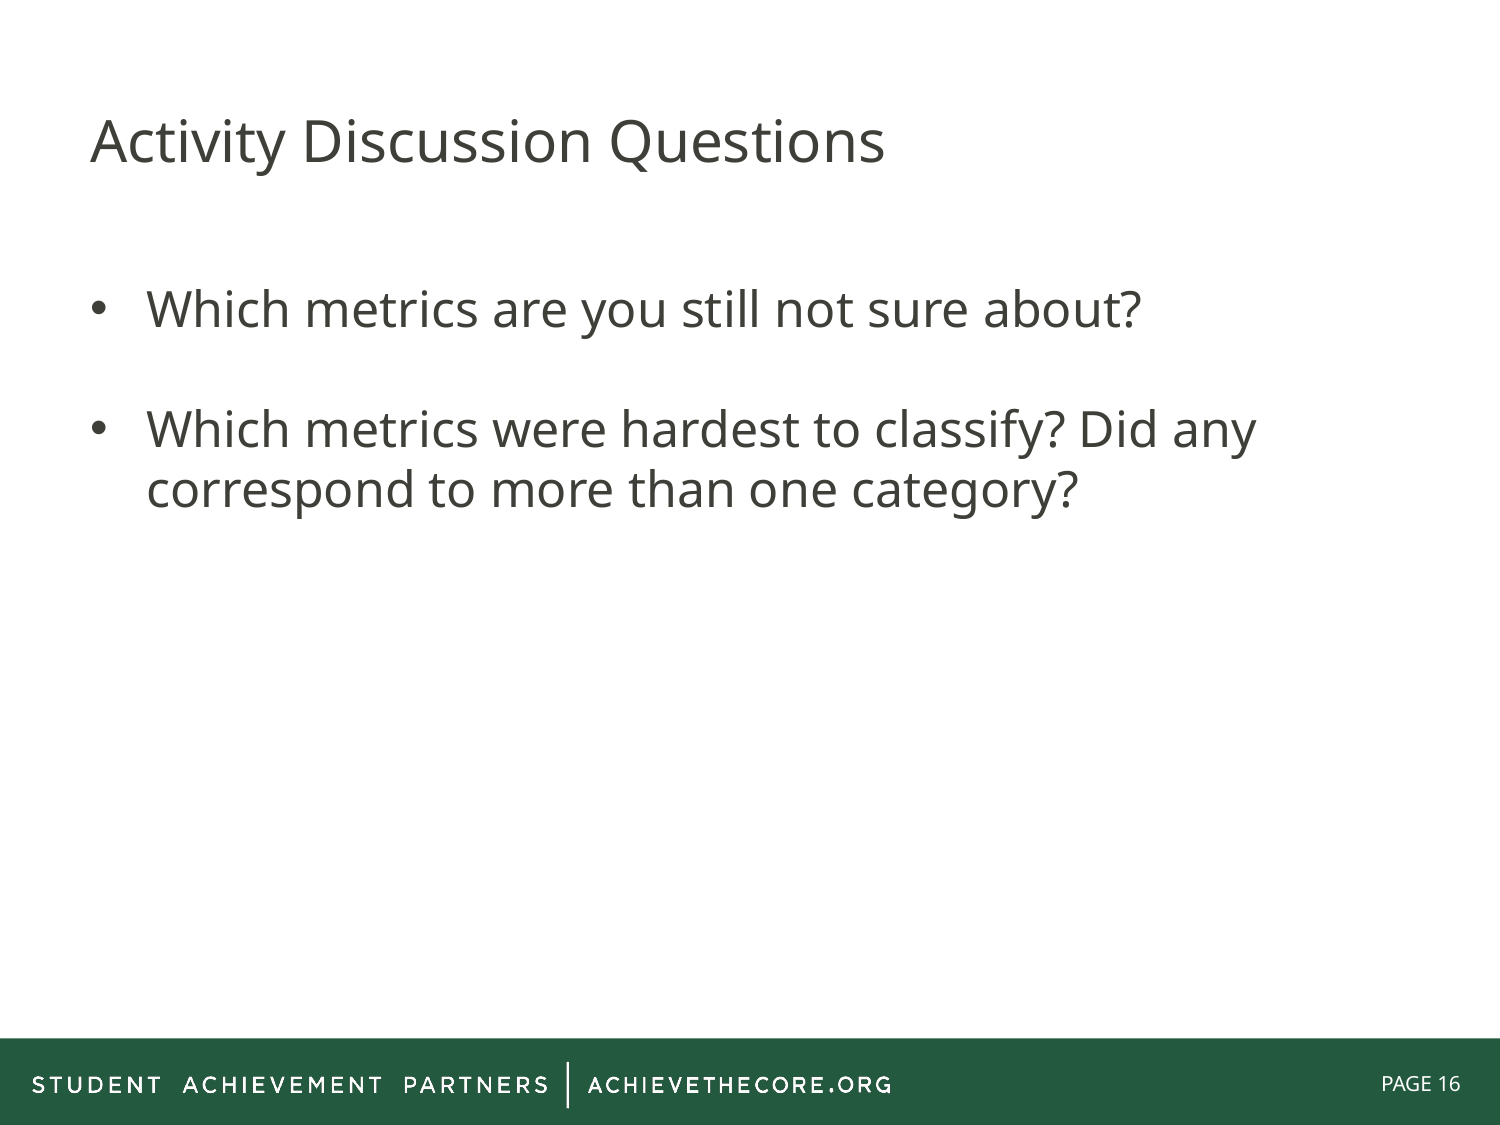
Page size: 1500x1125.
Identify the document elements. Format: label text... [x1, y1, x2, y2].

title Activity Discussion Questions [75, 45, 1425, 233]
list Which metrics are you still not sure about? Which metrics were hardest to classify? Did any correspond to more than one category? [75, 262, 1425, 1005]
picture [12, 1055, 911, 1112]
